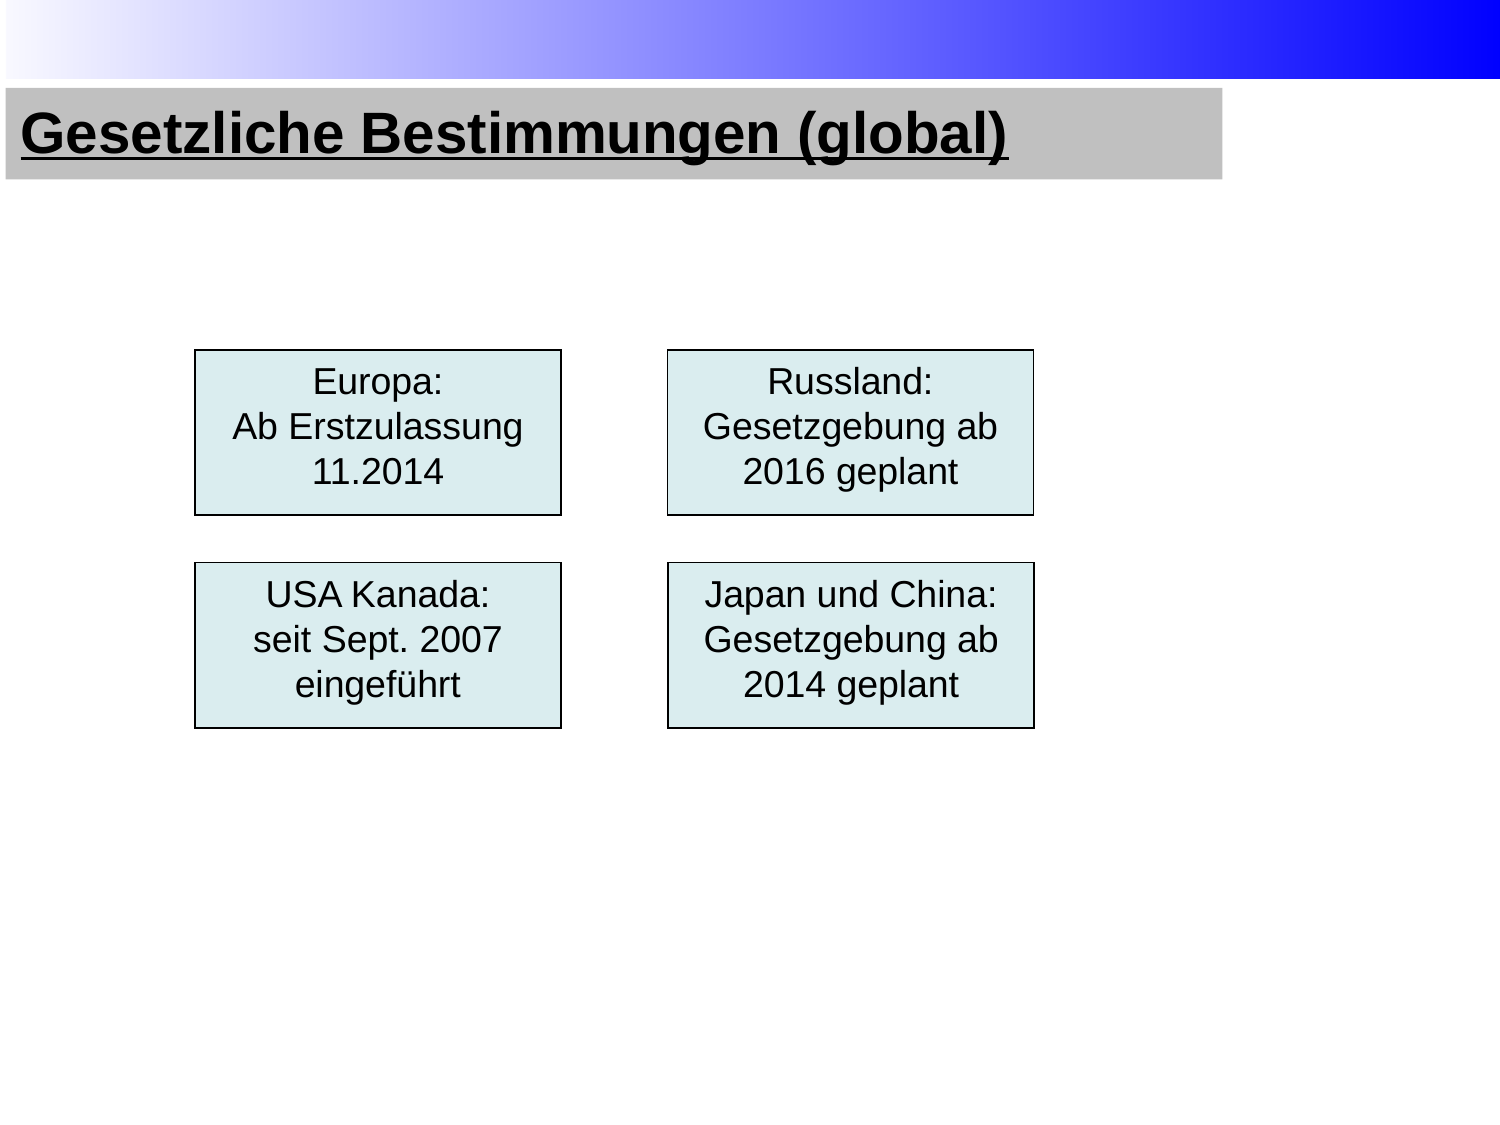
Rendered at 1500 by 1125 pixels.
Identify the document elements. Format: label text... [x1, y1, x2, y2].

text_box Japan und China: Gesetzgebung ab 2014 geplant [668, 562, 1035, 728]
text_box Russland: Gesetzgebung ab 2016 geplant [667, 349, 1034, 516]
text_box Gesetzliche Bestimmungen (global) [5, 87, 1223, 180]
text_box Europa: Ab Erstzulassung 11.2014 [194, 349, 561, 516]
text_box USA Kanada: seit Sept. 2007 eingeführt [194, 562, 561, 728]
